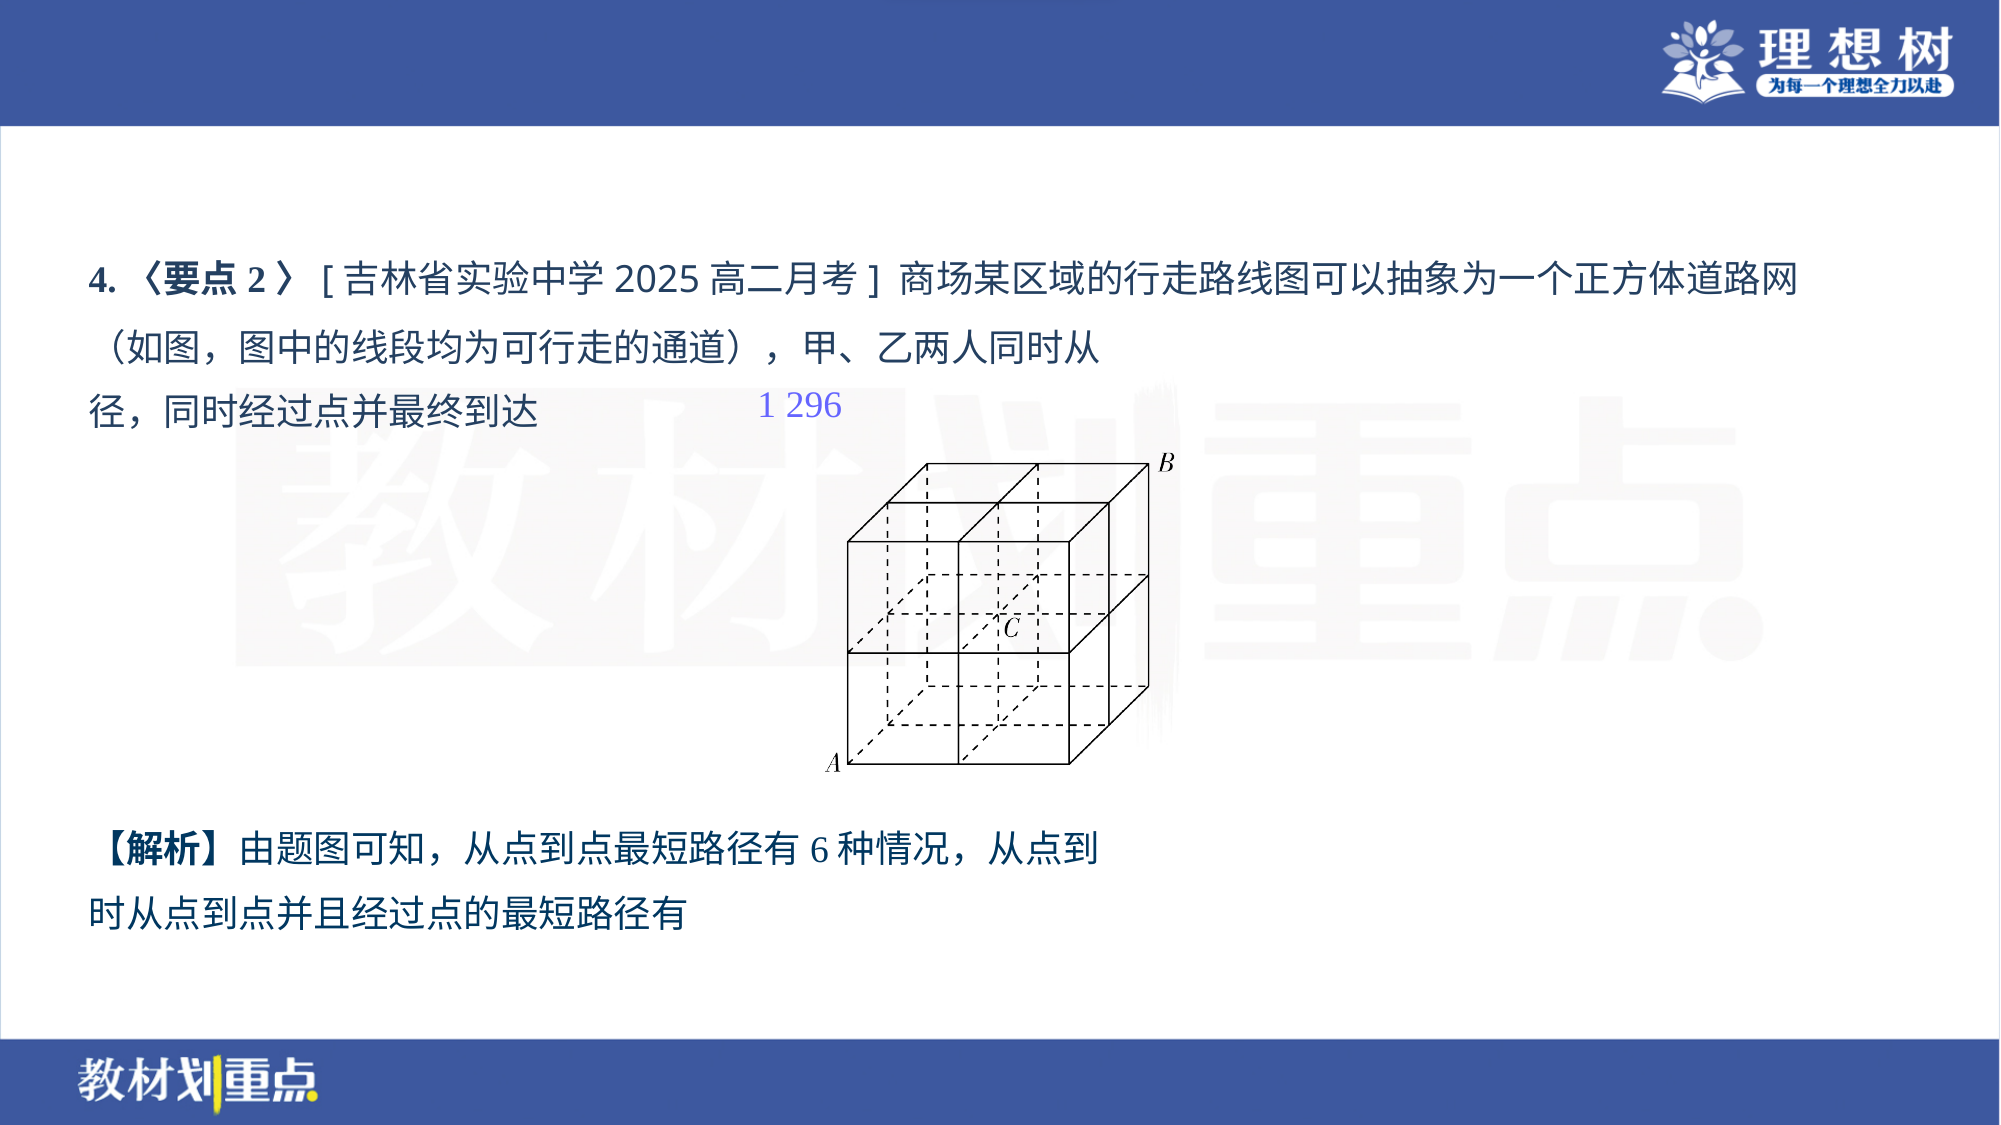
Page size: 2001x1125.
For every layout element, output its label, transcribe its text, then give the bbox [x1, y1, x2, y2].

picture [0, 0, 2000, 1125]
text_box 1 296 [739, 360, 861, 418]
